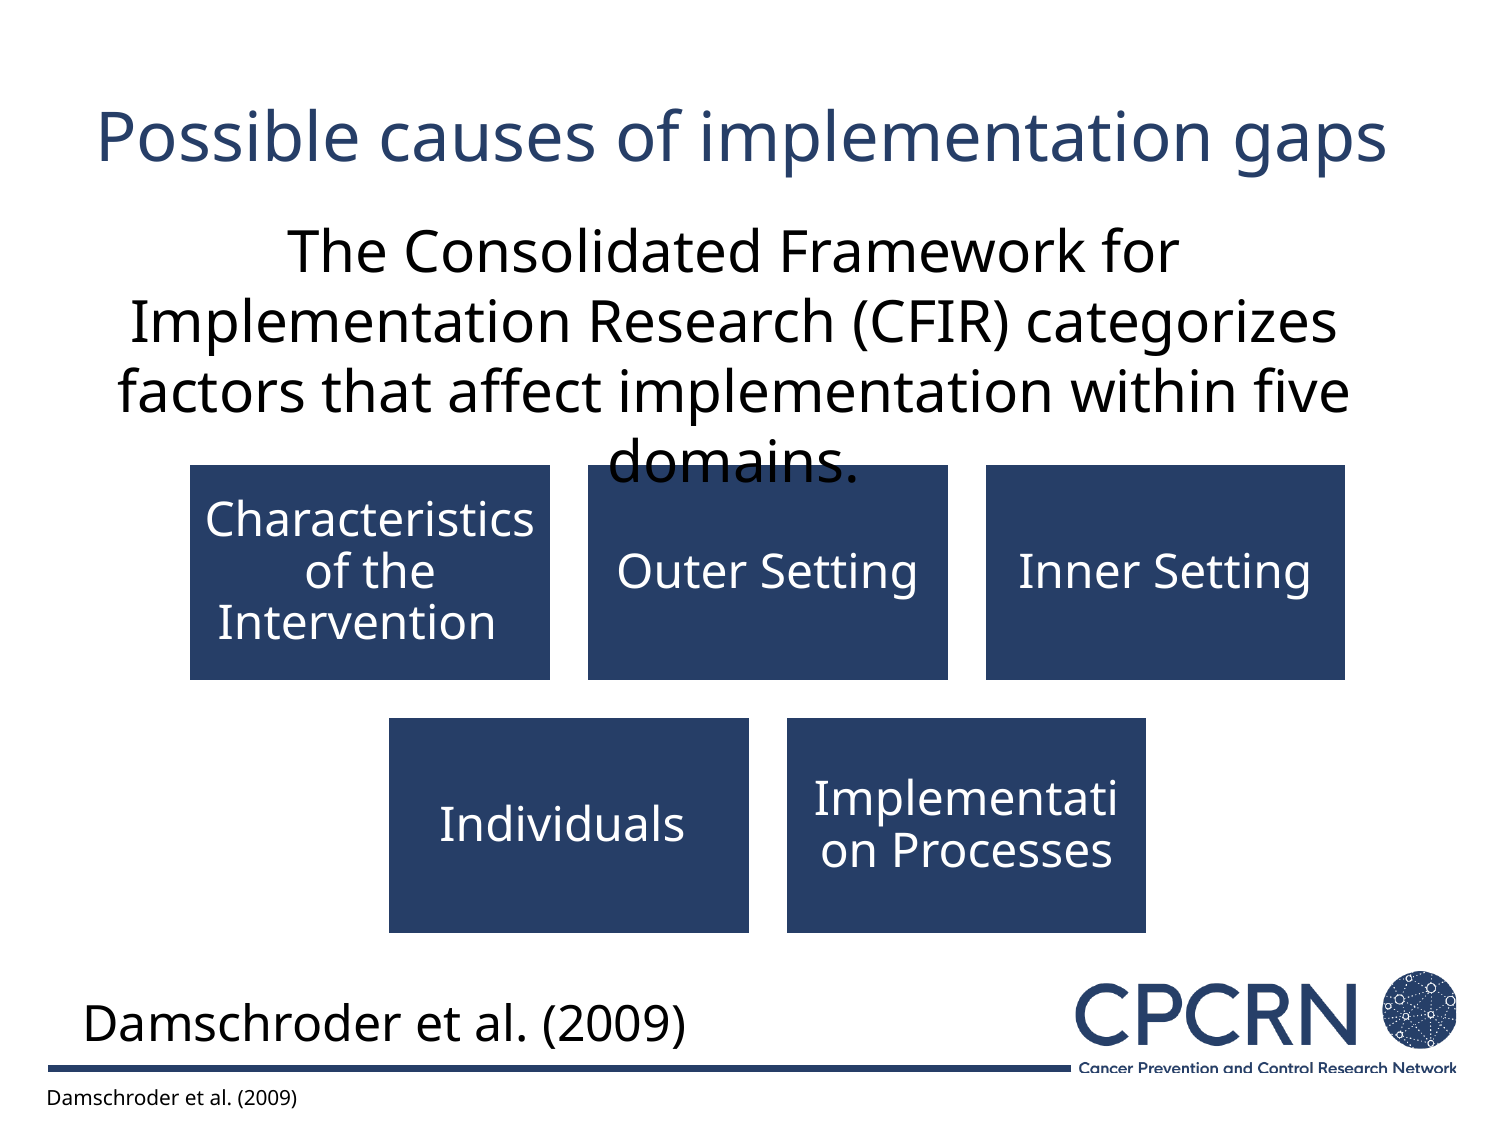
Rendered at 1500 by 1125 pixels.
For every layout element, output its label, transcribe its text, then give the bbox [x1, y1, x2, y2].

text_box Damschroder et al. (2009) [17, 1077, 768, 1118]
title Possible causes of implementation gaps [79, 21, 1405, 207]
text_box Damschroder et al. (2009) [67, 983, 701, 1059]
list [189, 414, 1347, 984]
text_box The Consolidated Framework for Implementation Research (CFIR) categorizes factors that affect implementation within five domains. [48, 207, 1421, 572]
